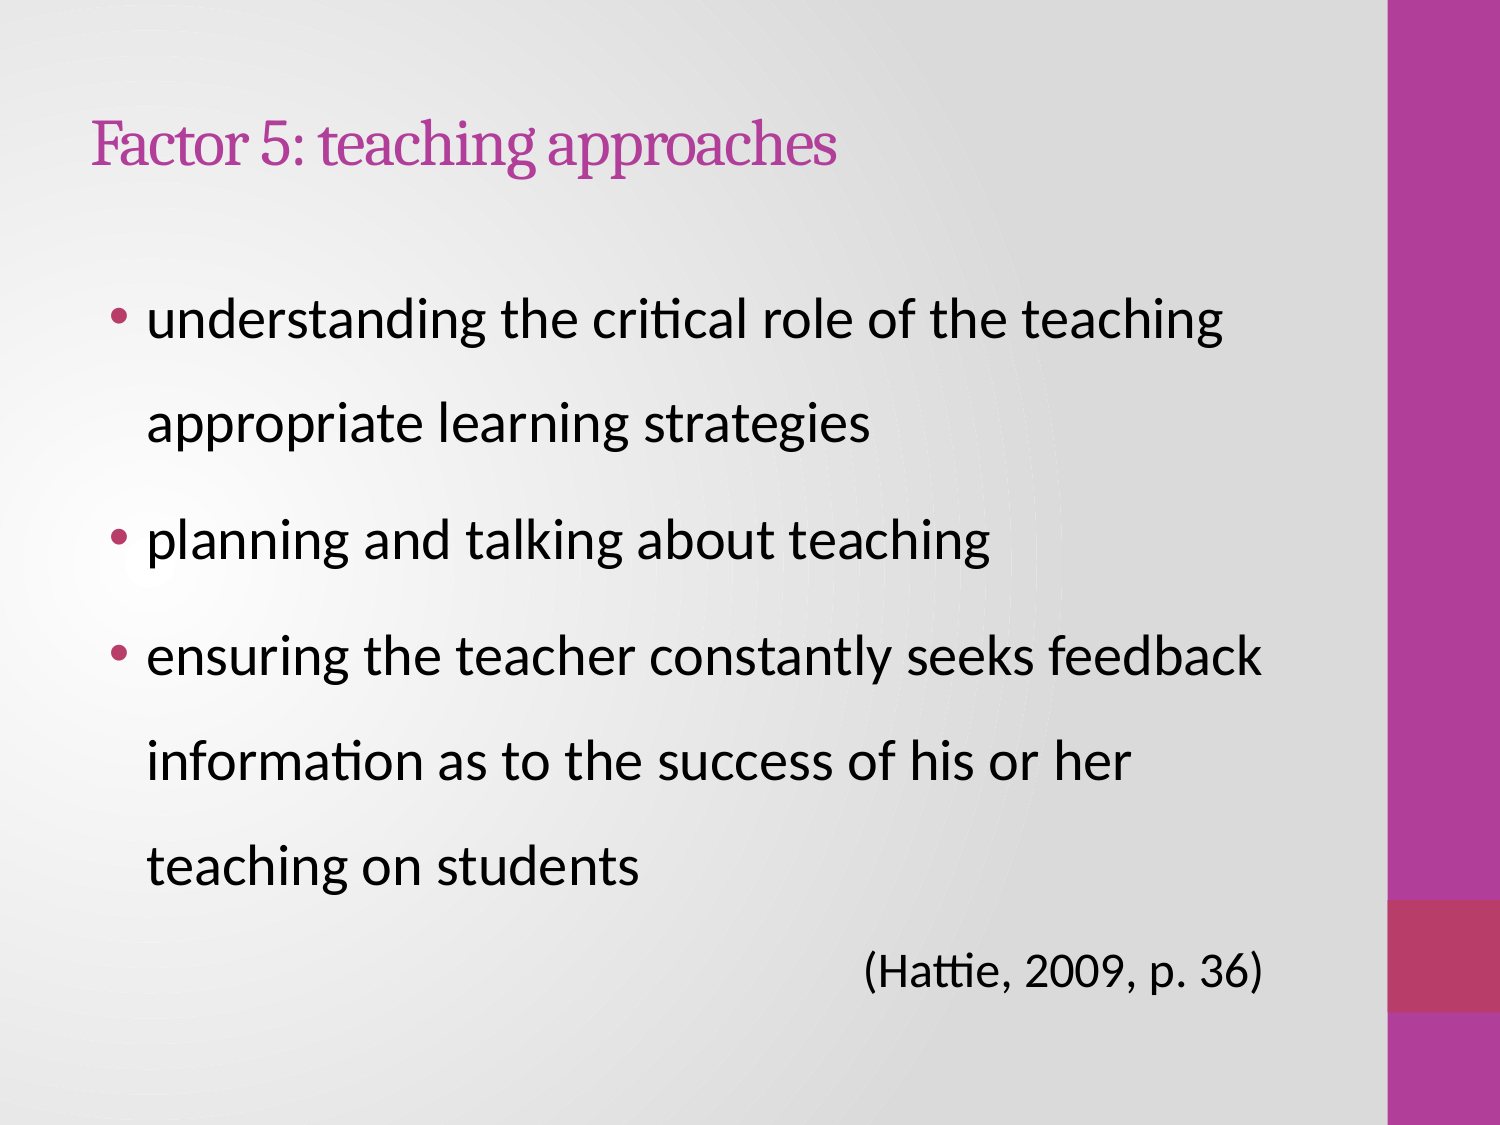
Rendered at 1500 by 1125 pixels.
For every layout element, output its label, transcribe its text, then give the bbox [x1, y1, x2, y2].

list understanding the critical role of the teaching appropriate learning strategies planning and talking about teaching ensuring the teacher constantly seeks feedback information as to the success of his or her teaching on students (Hattie, 2009, p. 36) [75, 237, 1325, 1088]
title Factor 5: teaching approaches [75, 45, 1325, 233]
